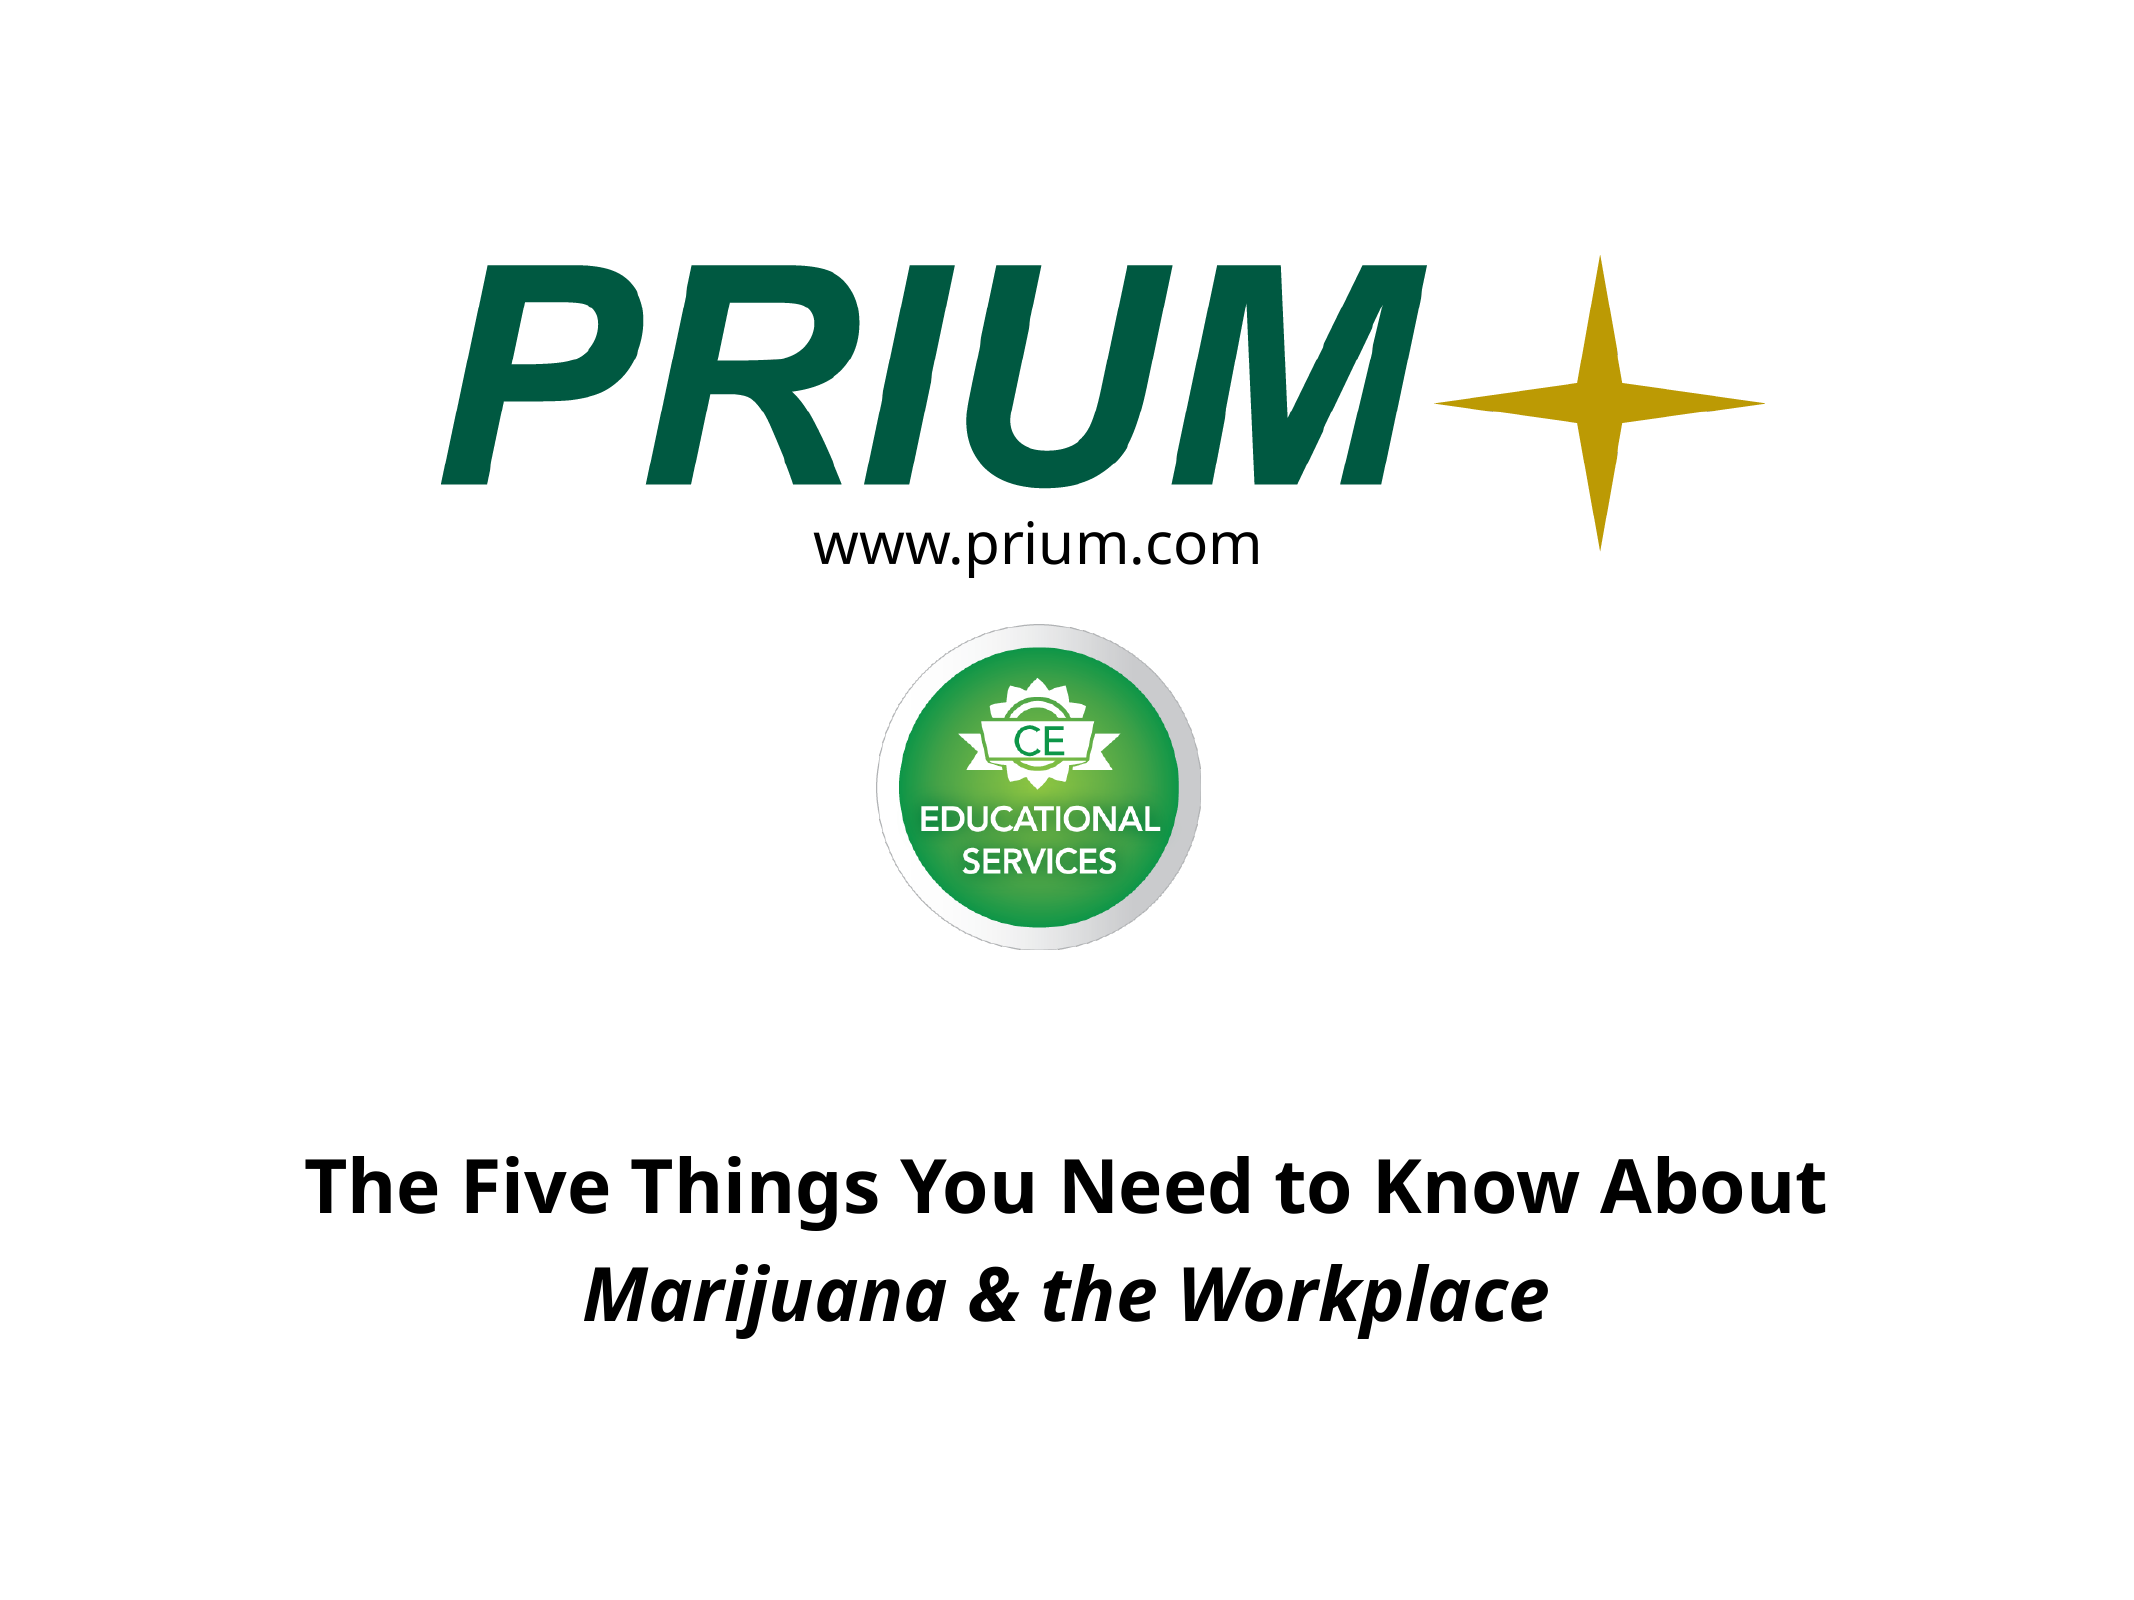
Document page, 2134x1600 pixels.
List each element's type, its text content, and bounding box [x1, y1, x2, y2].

picture [875, 624, 1201, 950]
text_box www.prium.com [769, 576, 1308, 584]
text_box The Five Things You Need to Know About Marijuana & the Workplace [0, 1113, 2134, 1345]
picture [441, 254, 1765, 568]
